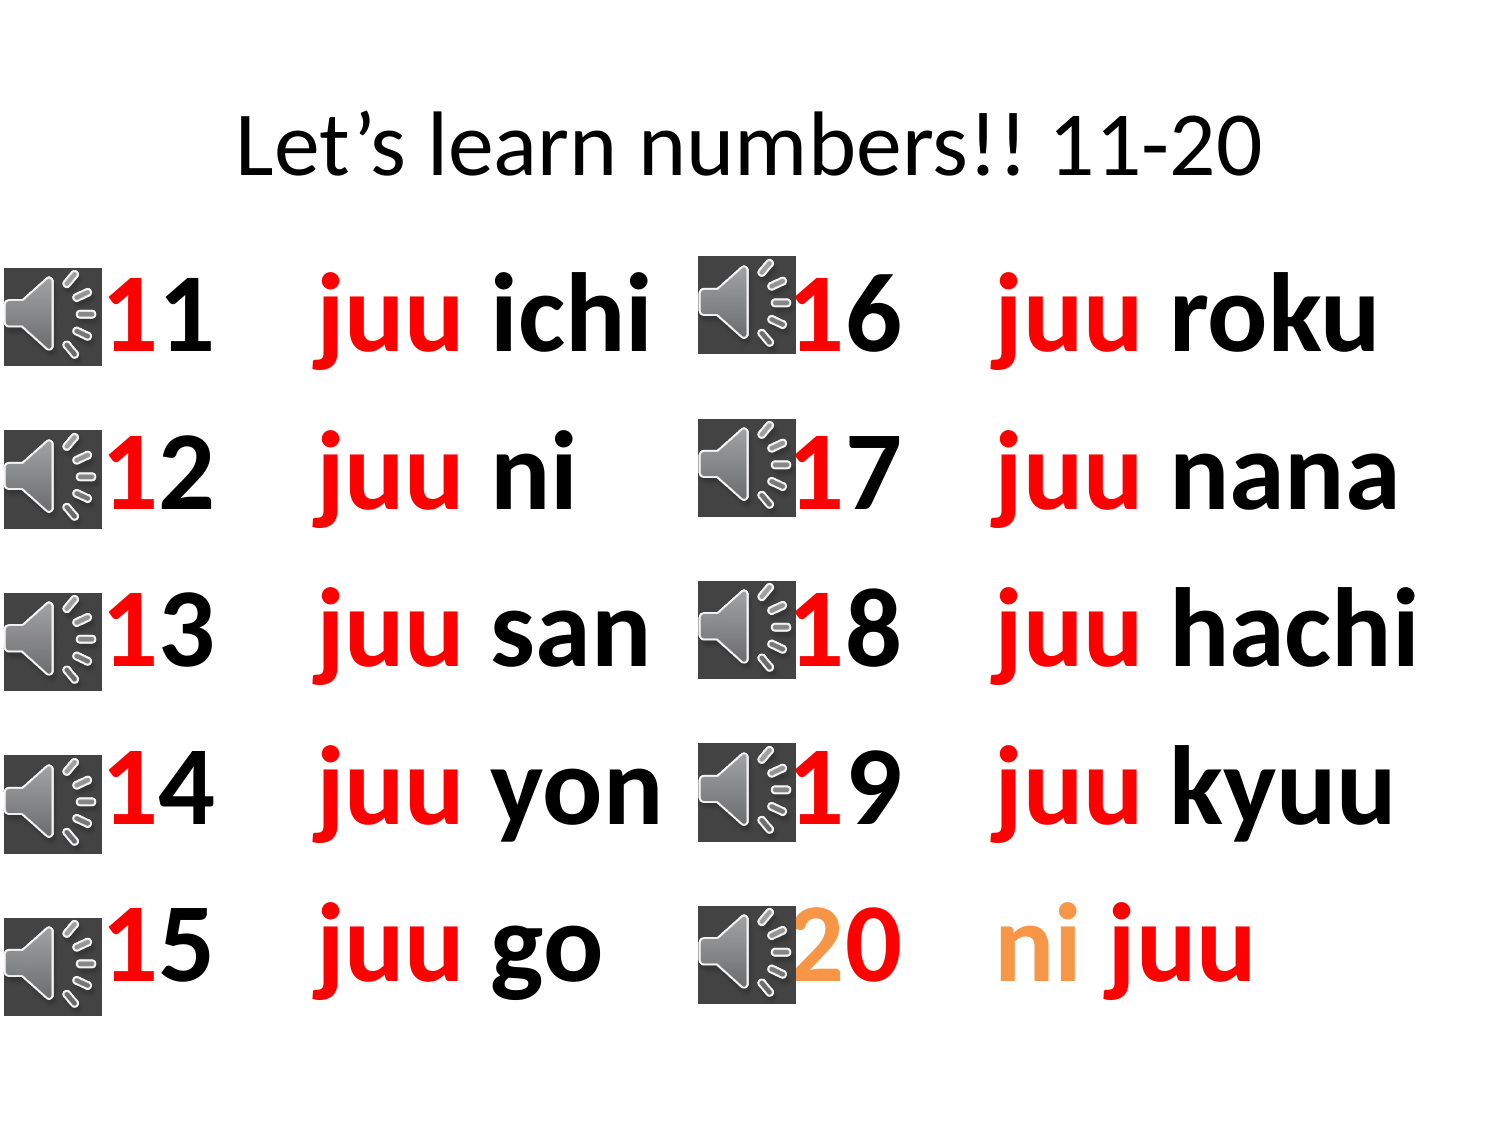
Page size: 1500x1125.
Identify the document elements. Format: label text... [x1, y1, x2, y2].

picture [696, 255, 798, 356]
picture [2, 591, 104, 693]
picture [696, 742, 798, 843]
text_box juu roku juu nana juu hachi juu kyuu ni juu [979, 231, 1447, 1052]
picture [2, 754, 104, 855]
list 16 17 18 19 20 [772, 231, 979, 1052]
picture [696, 904, 798, 1006]
picture [696, 579, 798, 681]
title Let’s learn numbers!! 11-20 [75, 45, 1425, 233]
picture [2, 916, 104, 1018]
picture [2, 266, 104, 368]
list 11 12 13 14 15 [86, 231, 301, 1052]
text_box juu ichi juu ni juu san juu yon juu go [301, 231, 715, 1052]
picture [2, 429, 104, 530]
picture [696, 417, 798, 519]
